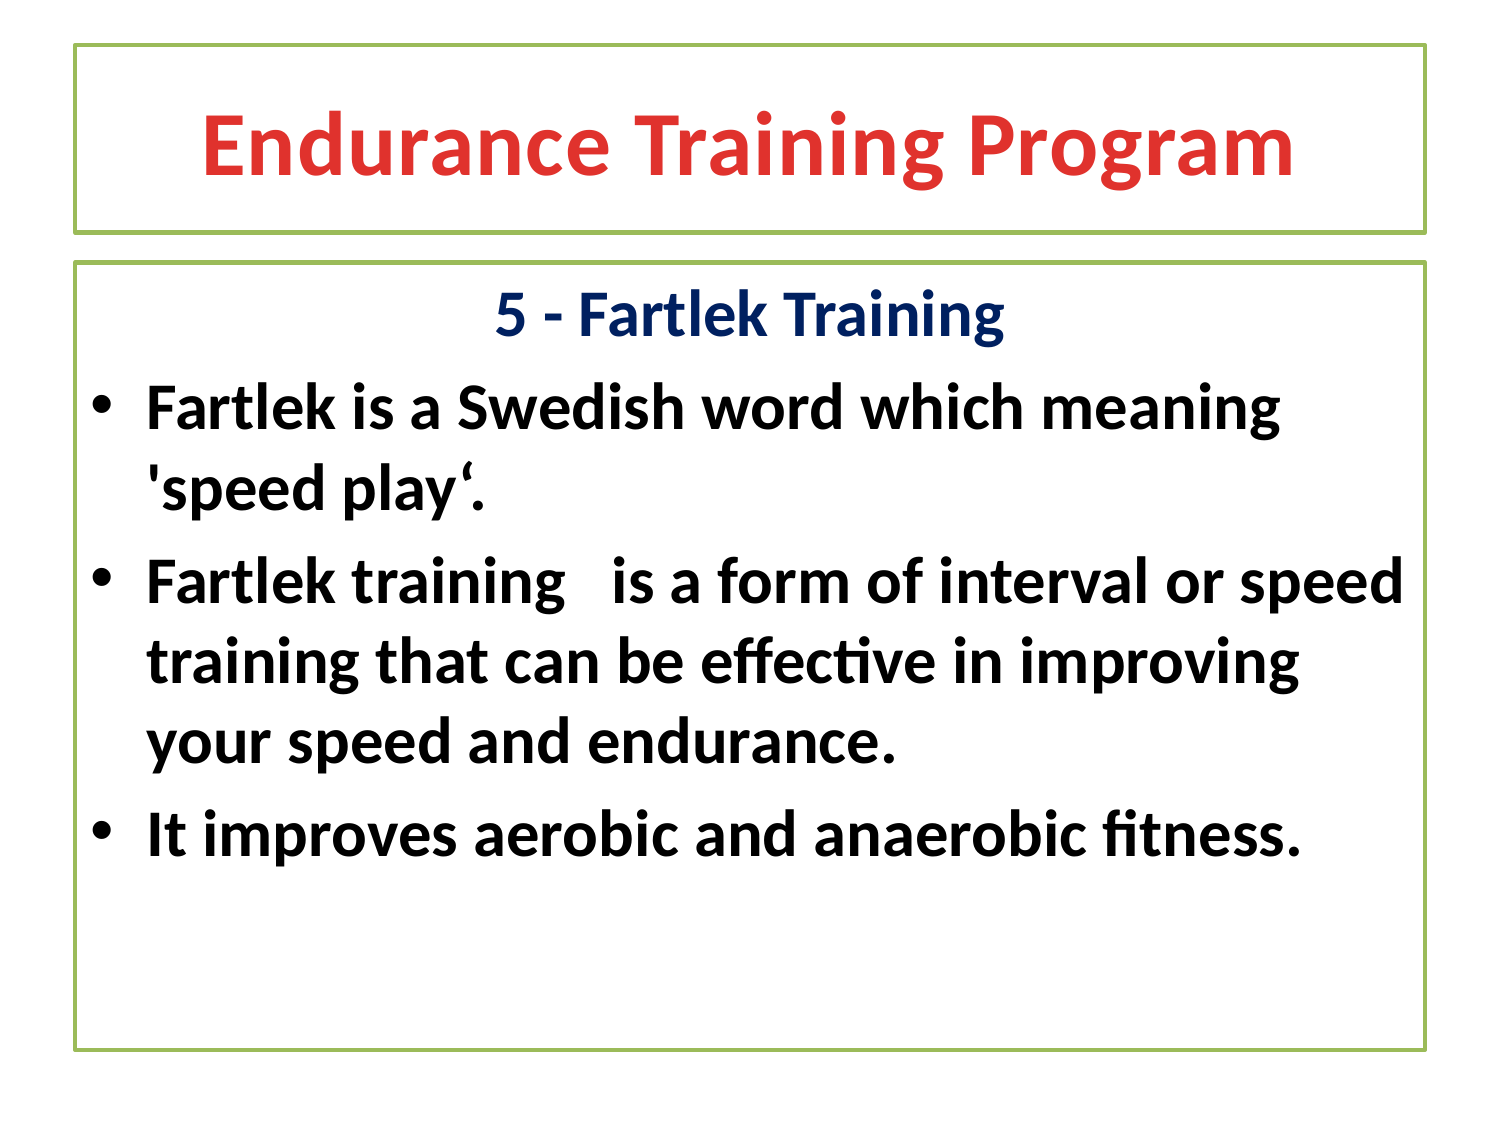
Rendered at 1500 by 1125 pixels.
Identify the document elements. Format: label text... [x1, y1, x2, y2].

title Endurance Training Program [73, 43, 1427, 235]
list 5 - Fartlek Training Fartlek is a Swedish word which meaning 'speed play‘. Fartlek training is a form of interval or speed training that can be effective in improving your speed and endurance. It improves aerobic and anaerobic fitness. [73, 260, 1427, 1052]
